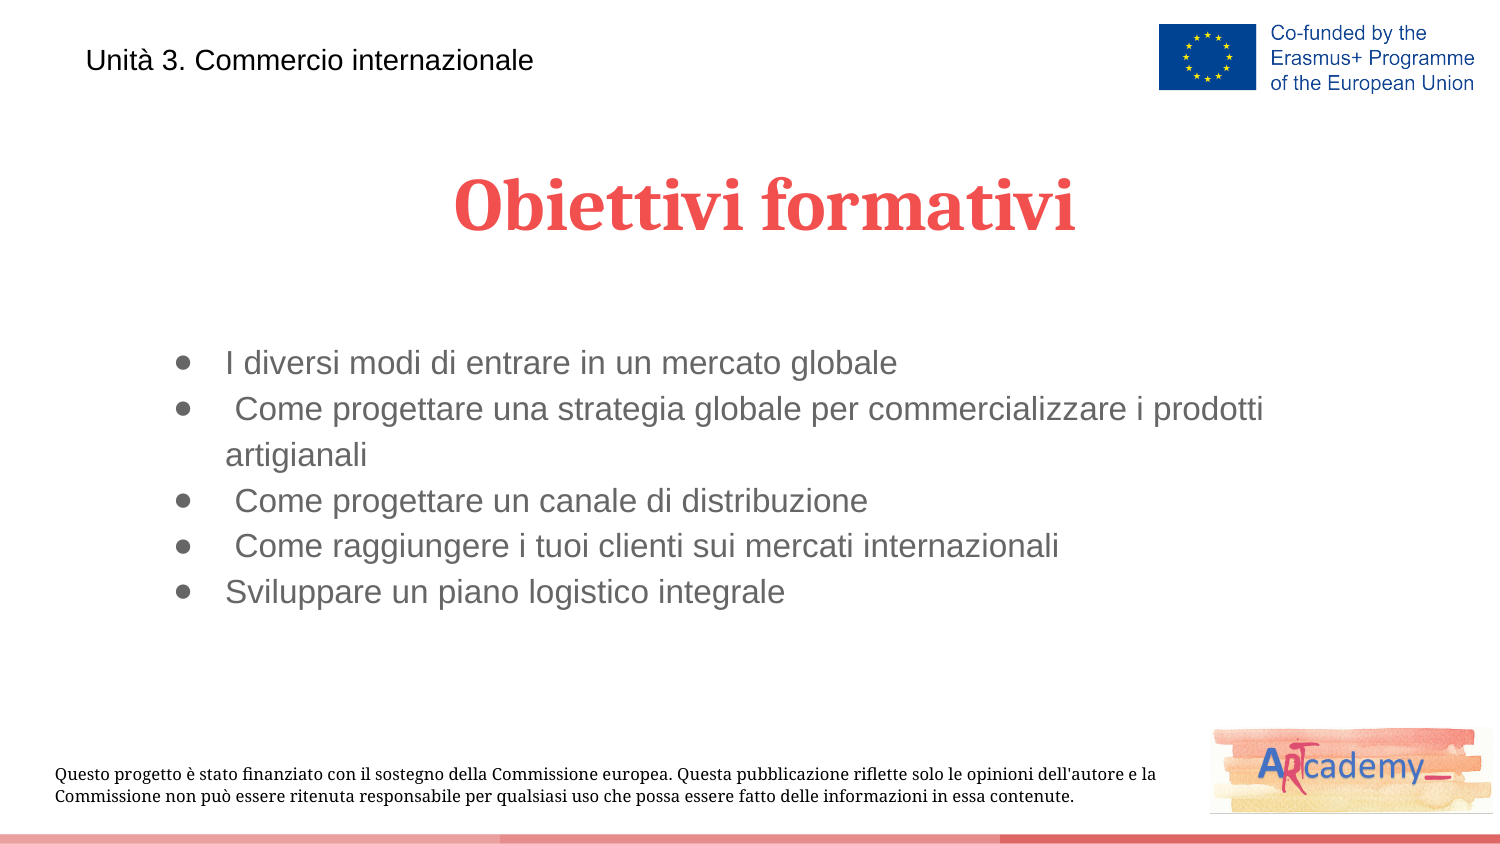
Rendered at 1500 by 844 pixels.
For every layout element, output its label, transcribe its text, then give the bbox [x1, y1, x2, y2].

picture [1210, 709, 1493, 844]
list I diversi modi di entrare in un mercato globale Come progettare una strategia globale per commercializzare i prodotti artigianali Come progettare un canale di distribuzione Come raggiungere i tuoi clienti sui mercati internazionali Sviluppare un piano logistico integrale [135, 320, 1385, 683]
title Obiettivi formativi [180, 53, 1352, 261]
text_box Questo progetto è stato finanziato con il sostegno della Commissione europea. Questa pubblicazione riflette solo le opinioni dell'autore e la Commissione non può essere ritenuta responsabile per qualsiasi uso che possa essere fatto delle informazioni in essa contenute. [39, 754, 1205, 799]
picture [1158, 24, 1474, 94]
text_box Unità 3. Commercio internazionale [70, 33, 750, 84]
